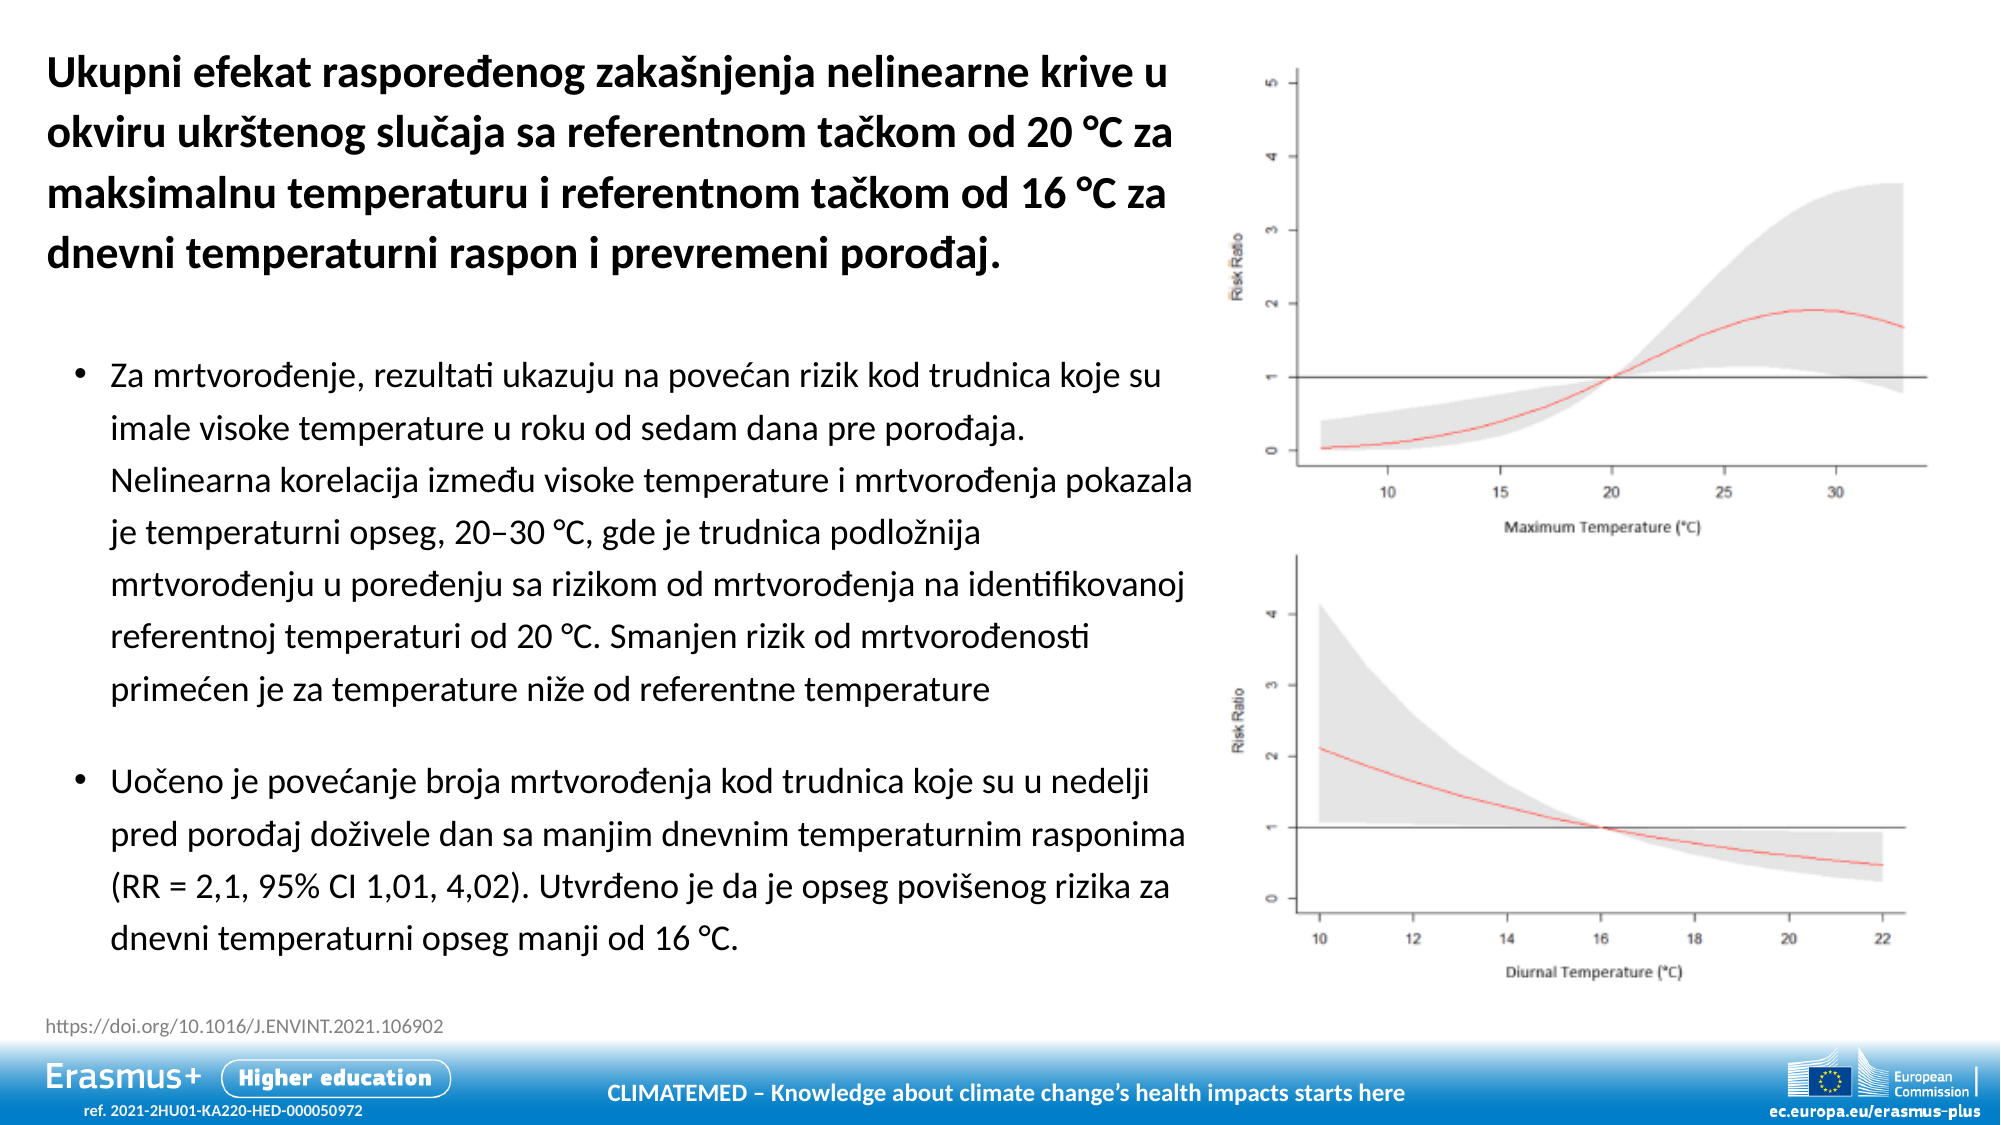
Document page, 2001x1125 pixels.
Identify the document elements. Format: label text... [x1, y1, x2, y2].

picture [0, 49, 2000, 1125]
text_box https://doi.org/10.1016/J.ENVINT.2021.106902 [30, 1005, 800, 1046]
title Ukupni efekat raspoređenog zakašnjenja nelinearne krive u okviru ukrštenog slučaja sa referentnom tačkom od 20 °C za maksimalnu temperaturu i referentnom tačkom od 16 °C za dnevni temperaturni raspon i prevremeni porođaj. [31, 14, 1241, 300]
list Za mrtvorođenje, rezultati ukazuju na povećan rizik kod trudnica koje su imale visoke temperature u roku od sedam dana pre porođaja. Nelinearna korelacija između visoke temperature i mrtvorođenja pokazala je temperaturni opseg, 20–30 °C, gde je trudnica podložnija mrtvorođenju u poređenju sa rizikom od mrtvorođenja na identifikovanoj referentnoj temperaturi od 20 °C. Smanjen rizik od mrtvorođenosti primećen je za temperature niže od referentne temperature Uočeno je povećanje broja mrtvorođenja kod trudnica koje su u nedelji pred porođaj doživele dan sa manjim dnevnim temperaturnim rasponima (RR = 2,1, 95% CI 1,01, 4,02). Utvrđeno je da je opseg povišenog rizika za dnevni temperaturni opseg manji od 16 °C. [59, 335, 1198, 990]
